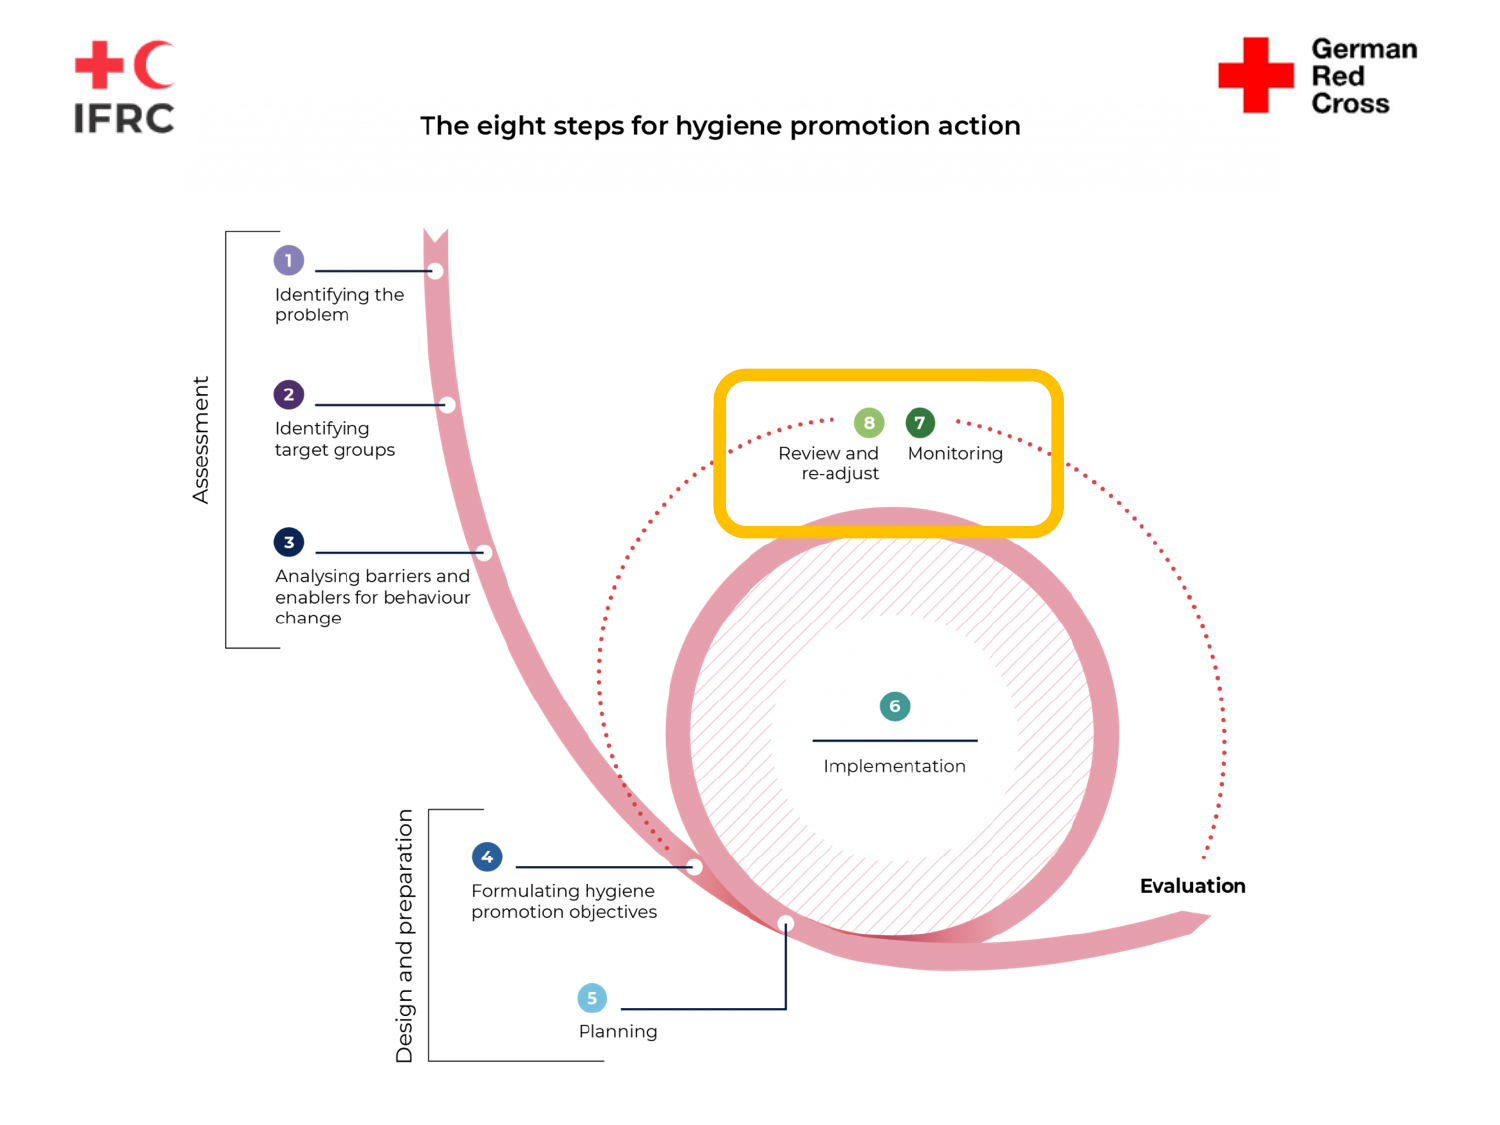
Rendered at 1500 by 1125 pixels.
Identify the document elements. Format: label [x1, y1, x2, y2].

picture [52, 18, 1427, 1091]
